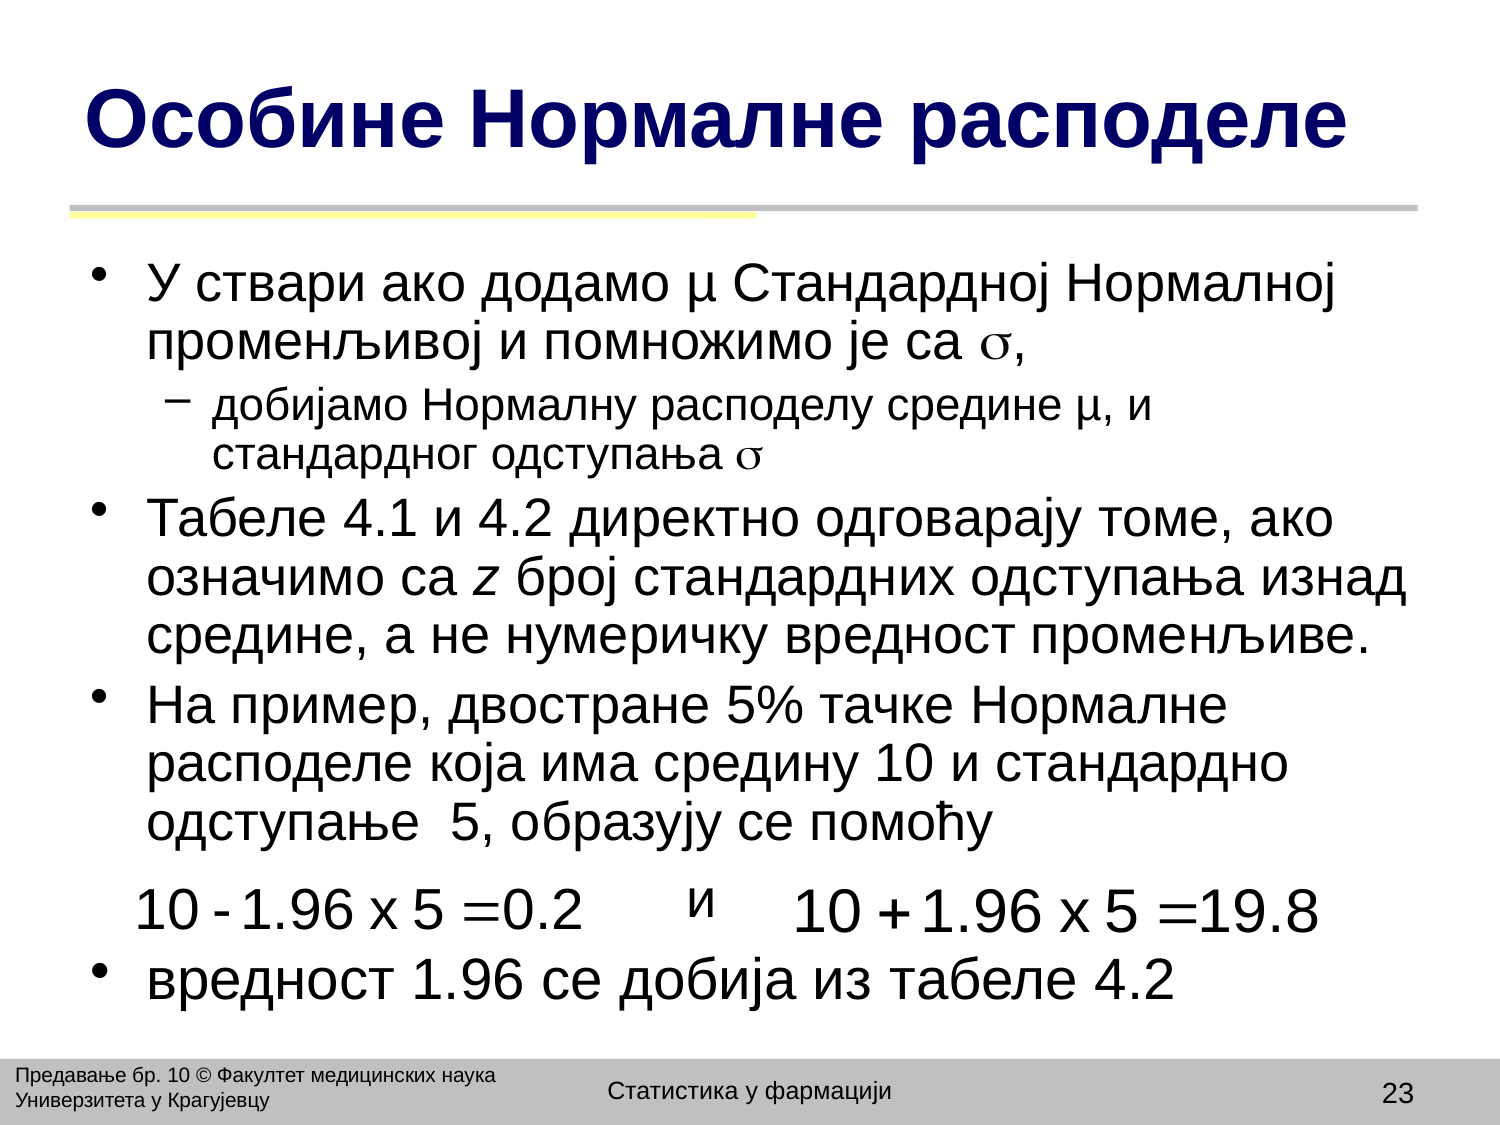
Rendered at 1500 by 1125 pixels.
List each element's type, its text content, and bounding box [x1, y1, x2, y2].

list У ствари ако додамо µ Стандардној Нормалној променљивој и помножимо је са s, добијамо Нормалну расподелу средине µ, и стандардног одступања  Табеле 4.1 и 4.2 директно одговарају томе, ако означимо са z број стандардних одступања изнад средине, а не нумеричку вредност променљиве. На пример, двостране 5% тачке Нормалне расподеле која има средину 10 и стандардно одступање 5, образују се помоћу и вредност 1.96 се добија из табеле 4.2 [74, 246, 1426, 549]
footer Статистика у фармацији [512, 1066, 988, 1125]
slide_number 23 [1079, 1066, 1430, 1125]
slide_number Предавање бр. 10 © Факултет медицинских наука Универзитета у Крагујевцу [0, 1053, 622, 1108]
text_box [786, 870, 1335, 952]
title Особине Нормалне расподеле [69, 19, 1426, 208]
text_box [129, 871, 595, 947]
list У ствари ако додамо µ Стандардној Нормалној променљивој и помножимо је са s, добијамо Нормалну расподелу средине µ, и стандардног одступања  Табеле 4.1 и 4.2 директно одговарају томе, ако означимо са z број стандардних одступања изнад средине, а не нумеричку вредност променљиве. На пример, двостране 5% тачке Нормалне расподеле која има средину 10 и стандардно одступање 5, образују се помоћу и вредност 1.96 се добија из табеле 4.2 [74, 550, 1426, 1023]
